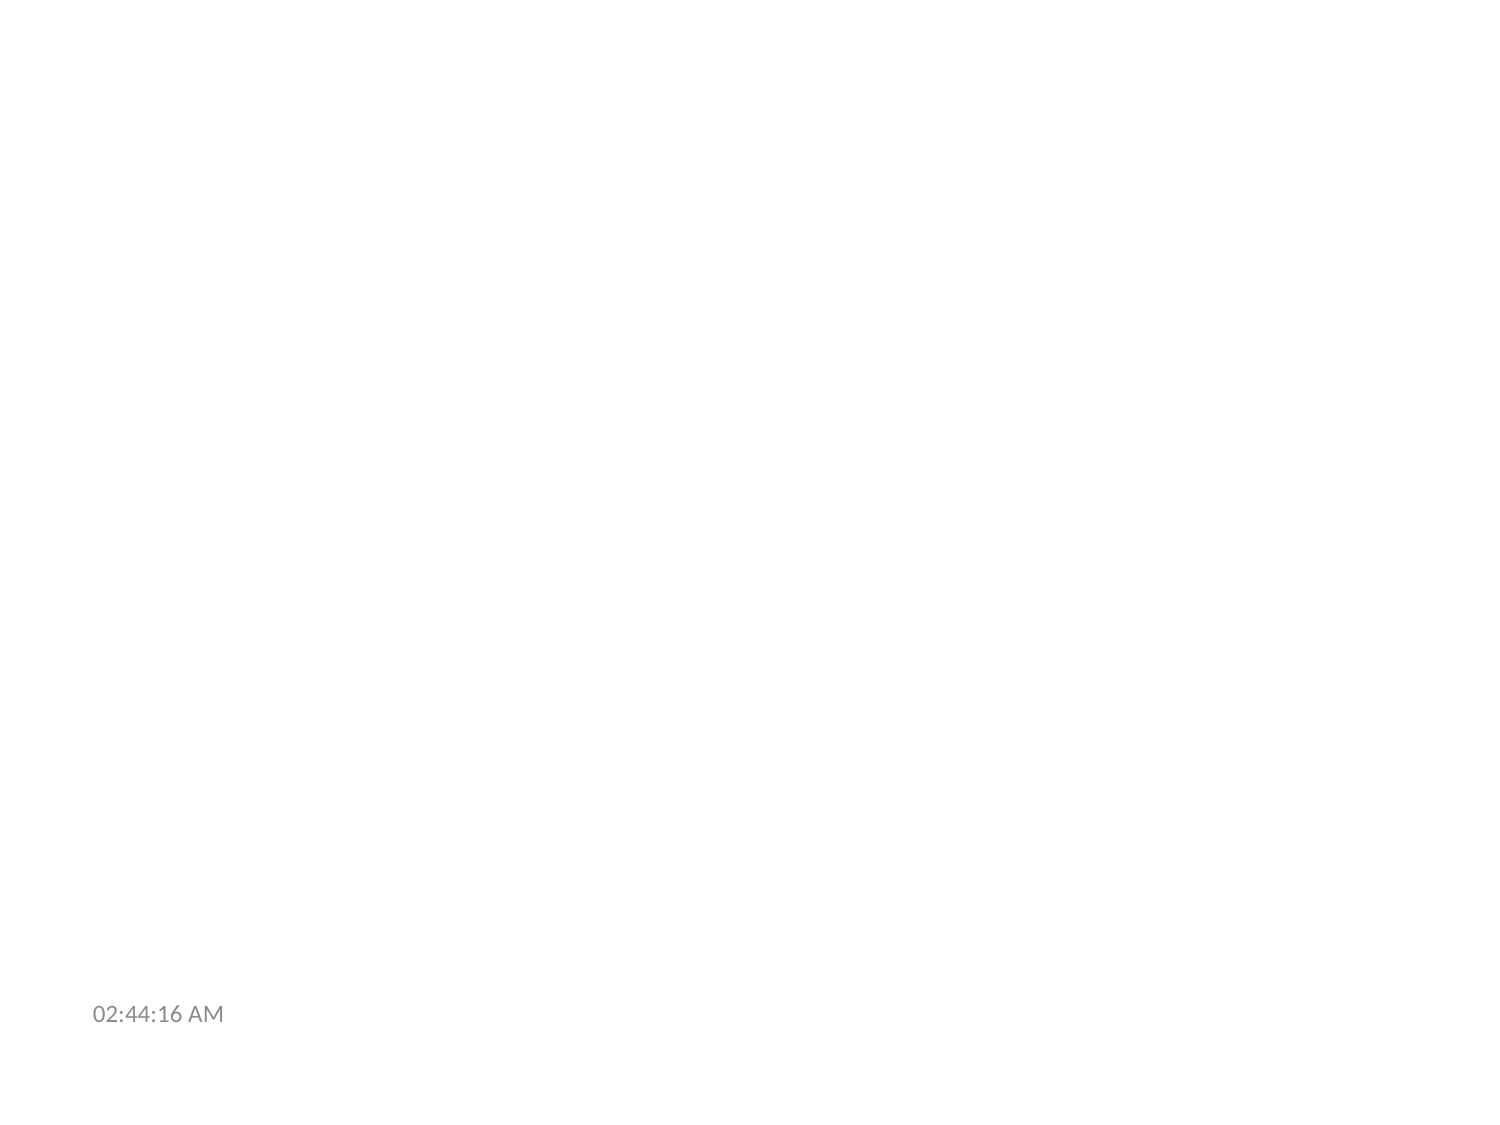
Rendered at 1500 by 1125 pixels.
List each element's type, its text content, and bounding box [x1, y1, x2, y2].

text_box 3:35:09 PM [77, 982, 428, 1043]
